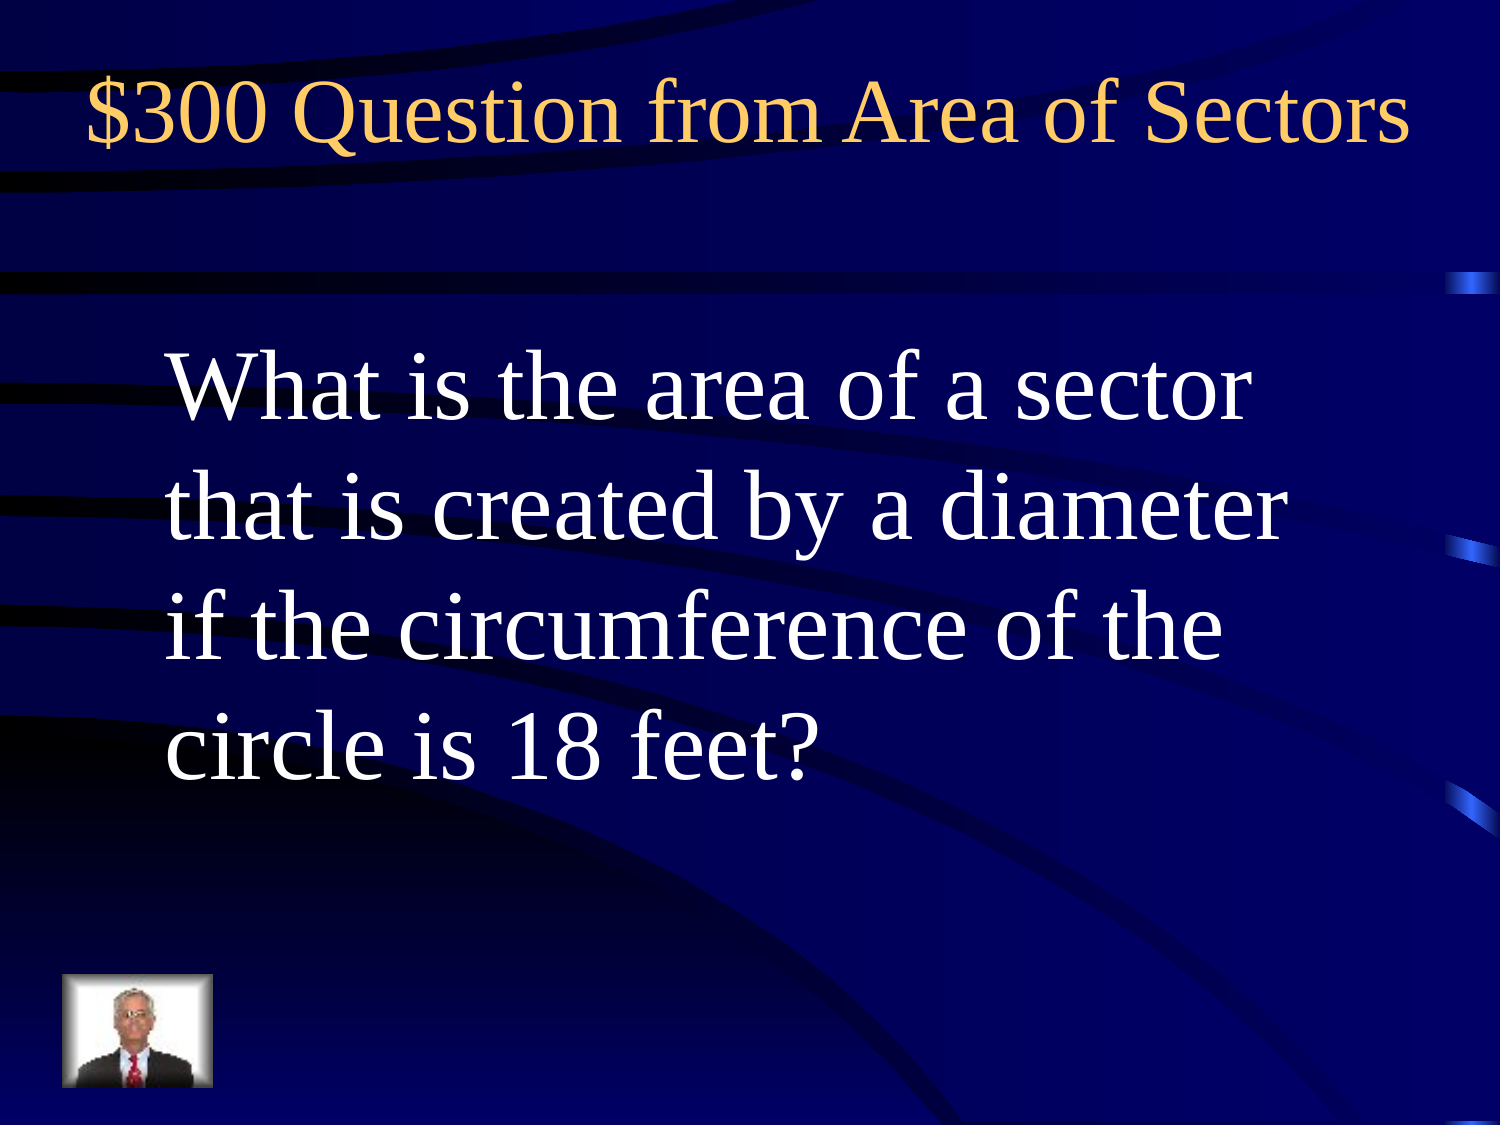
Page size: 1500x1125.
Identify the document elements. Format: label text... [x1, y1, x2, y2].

text_box What is the area of a sector that is created by a diameter if the circumference of the circle is 18 feet? [150, 312, 1375, 807]
picture [62, 974, 213, 1088]
title $300 Question from Area of Sectors [0, 0, 1500, 213]
